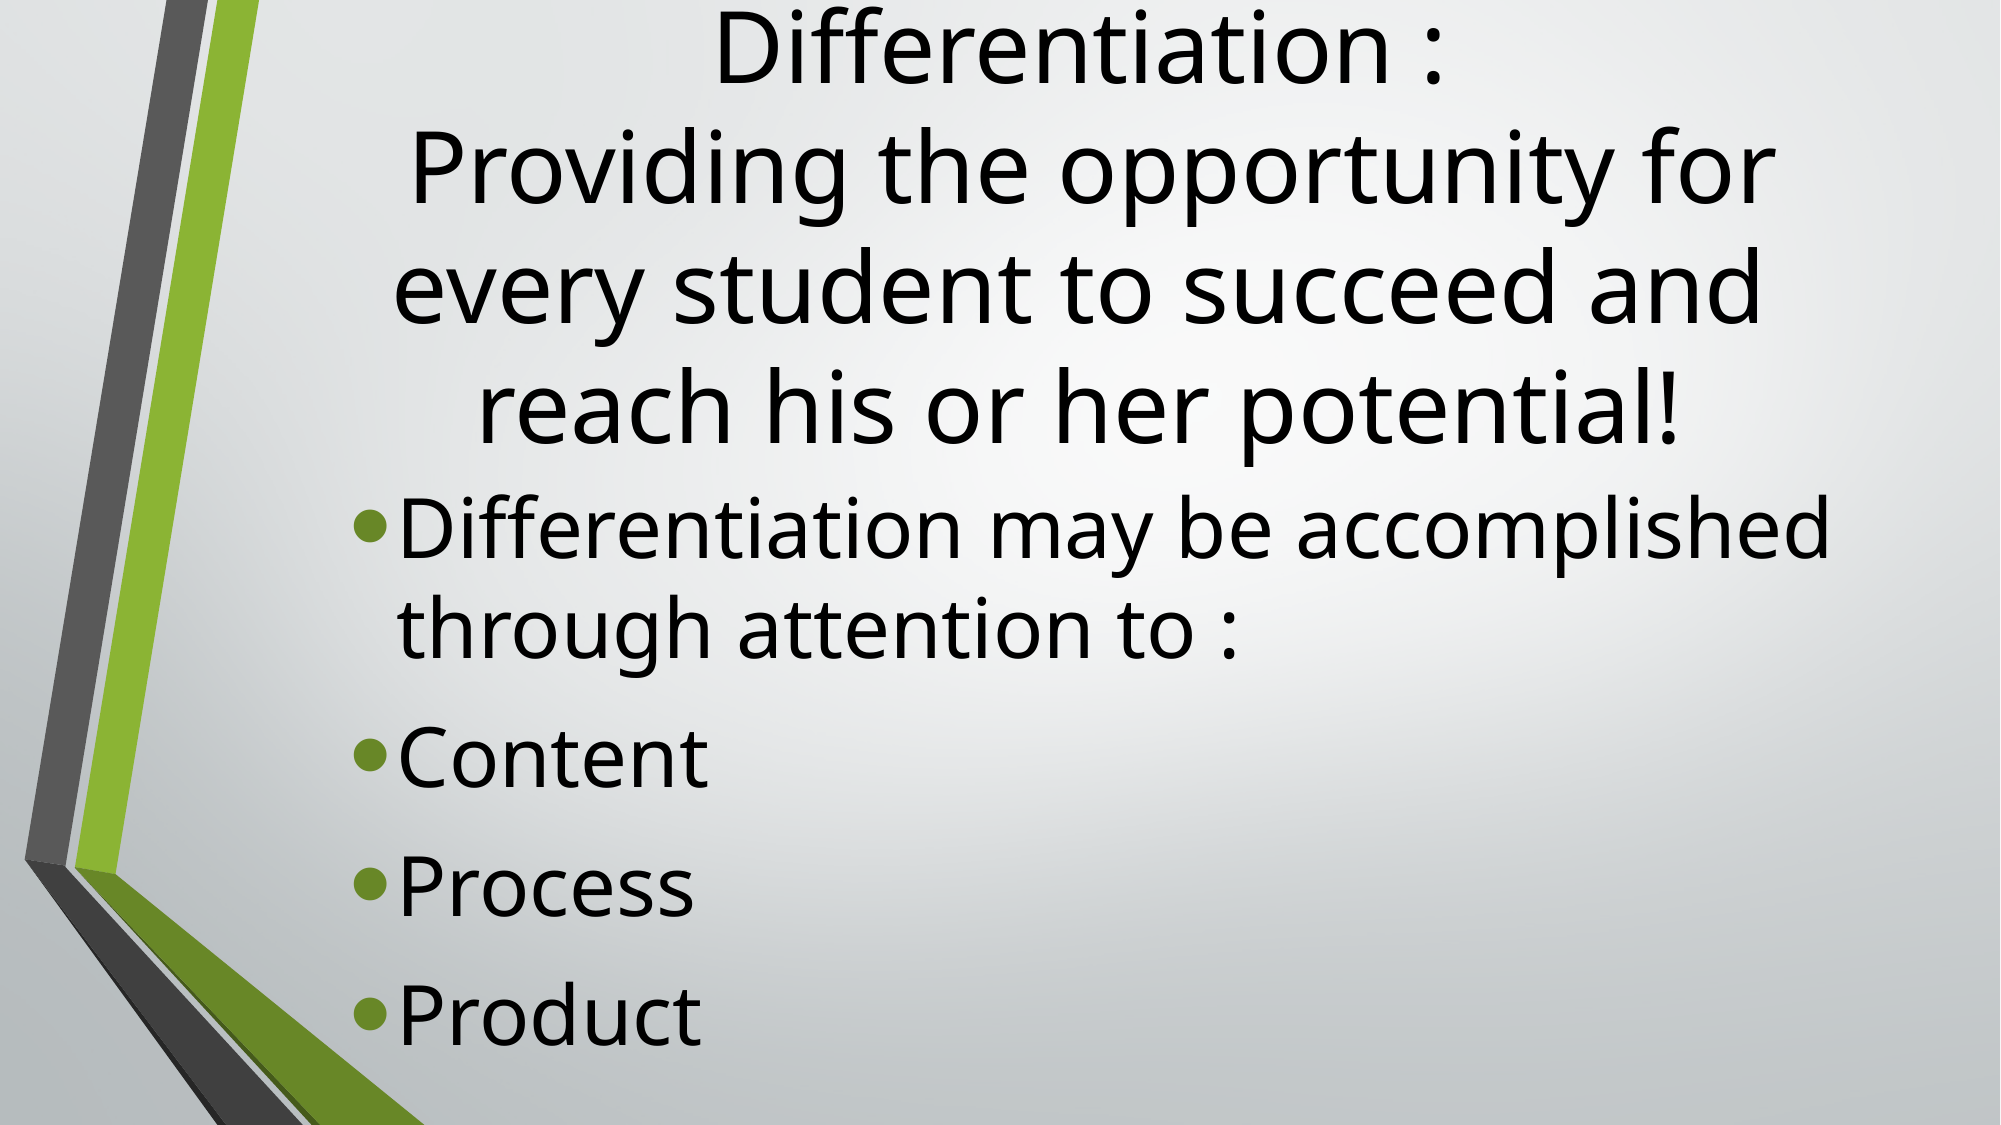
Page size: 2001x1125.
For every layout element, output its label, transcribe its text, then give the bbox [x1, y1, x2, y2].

title Differentiation : Providing the opportunity for every student to succeed and reach his or her potential! [257, 80, 1902, 368]
list Differentiation may be accomplished through attention to : Content Process Product [334, 512, 1979, 1025]
